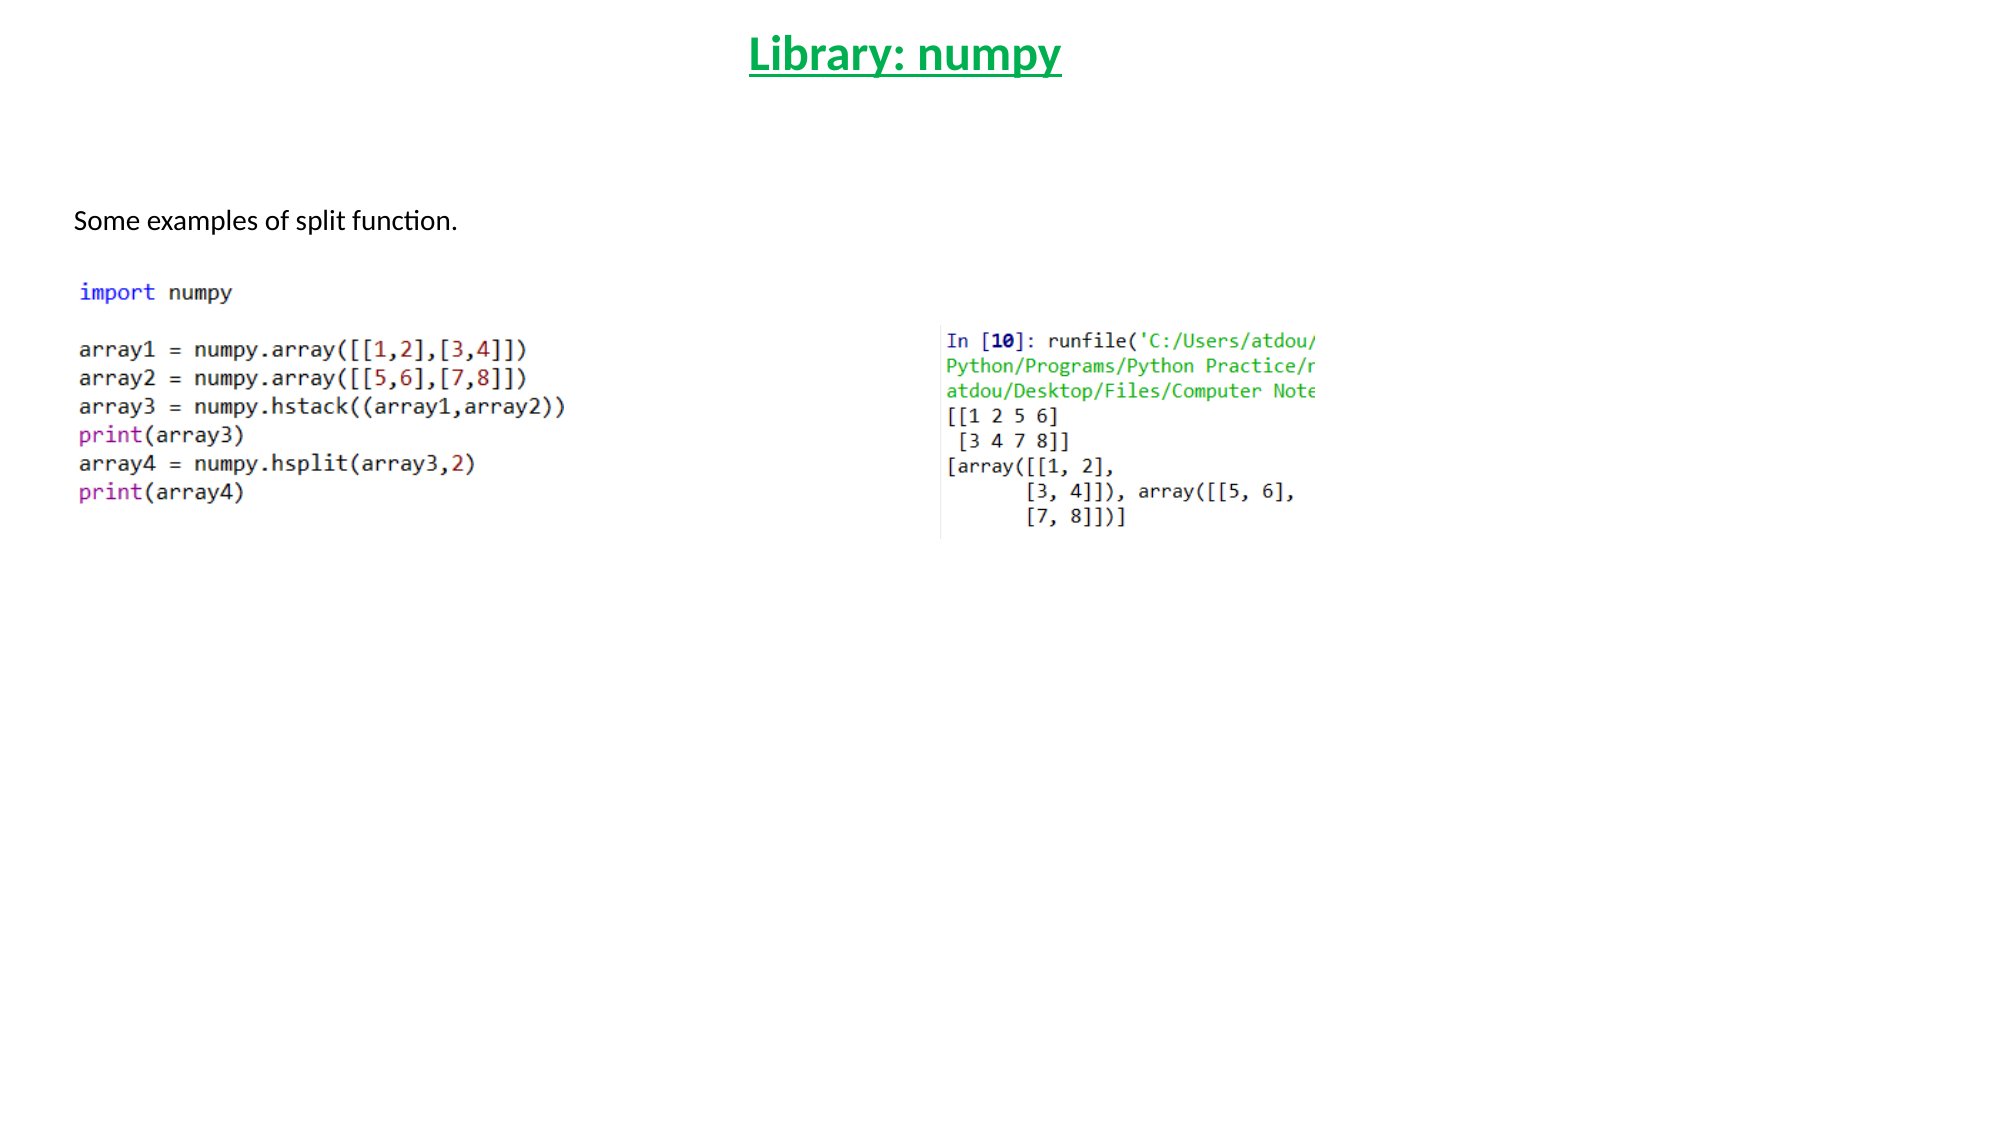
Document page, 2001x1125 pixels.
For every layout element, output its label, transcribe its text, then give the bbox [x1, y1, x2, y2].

text_box Library: numpy [734, 13, 1077, 88]
picture [940, 325, 1315, 539]
text_box Some examples of split function. [58, 194, 572, 244]
picture [76, 277, 564, 508]
